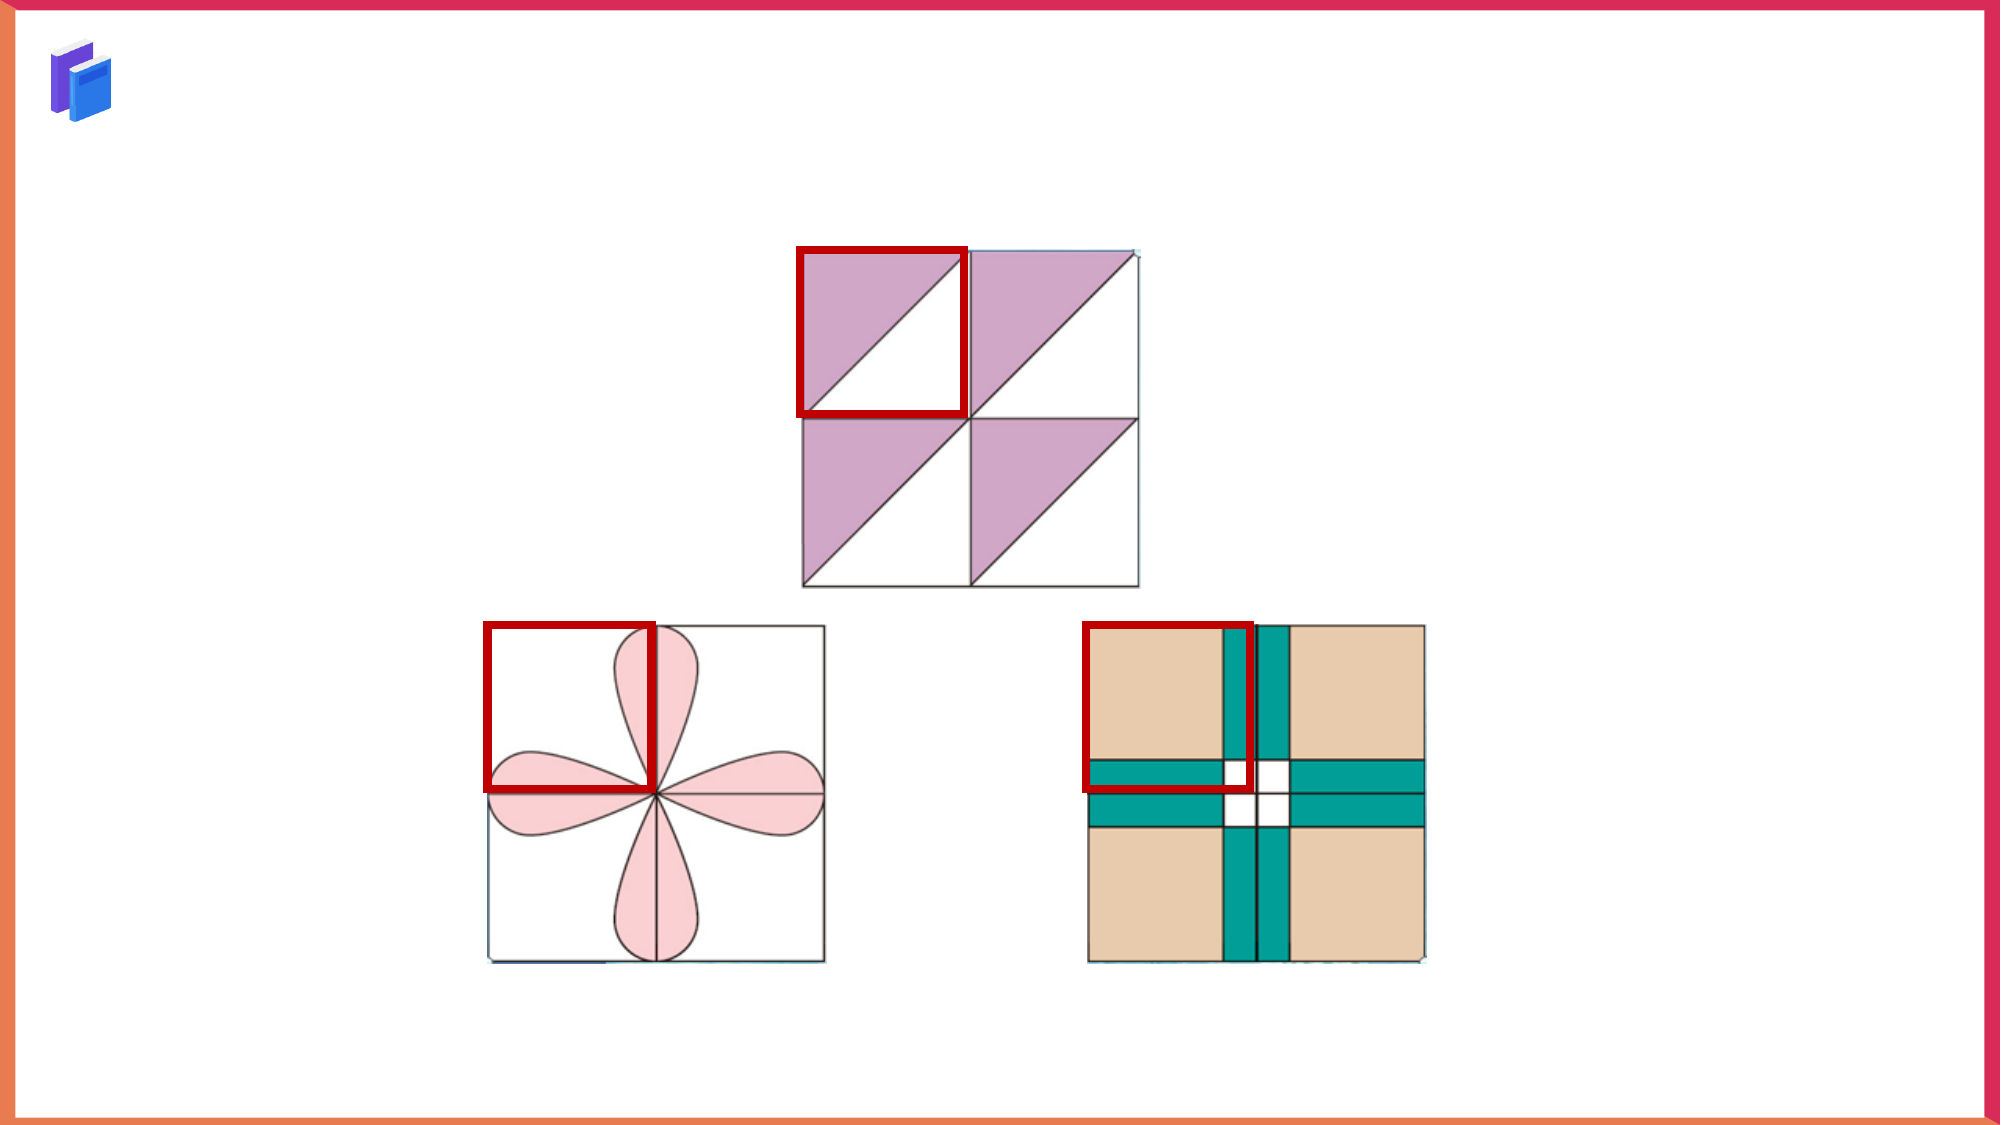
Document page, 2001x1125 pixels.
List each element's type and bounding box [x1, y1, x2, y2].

picture [487, 624, 827, 964]
picture [1087, 624, 1427, 964]
picture [51, 38, 111, 122]
list [799, 249, 1141, 589]
